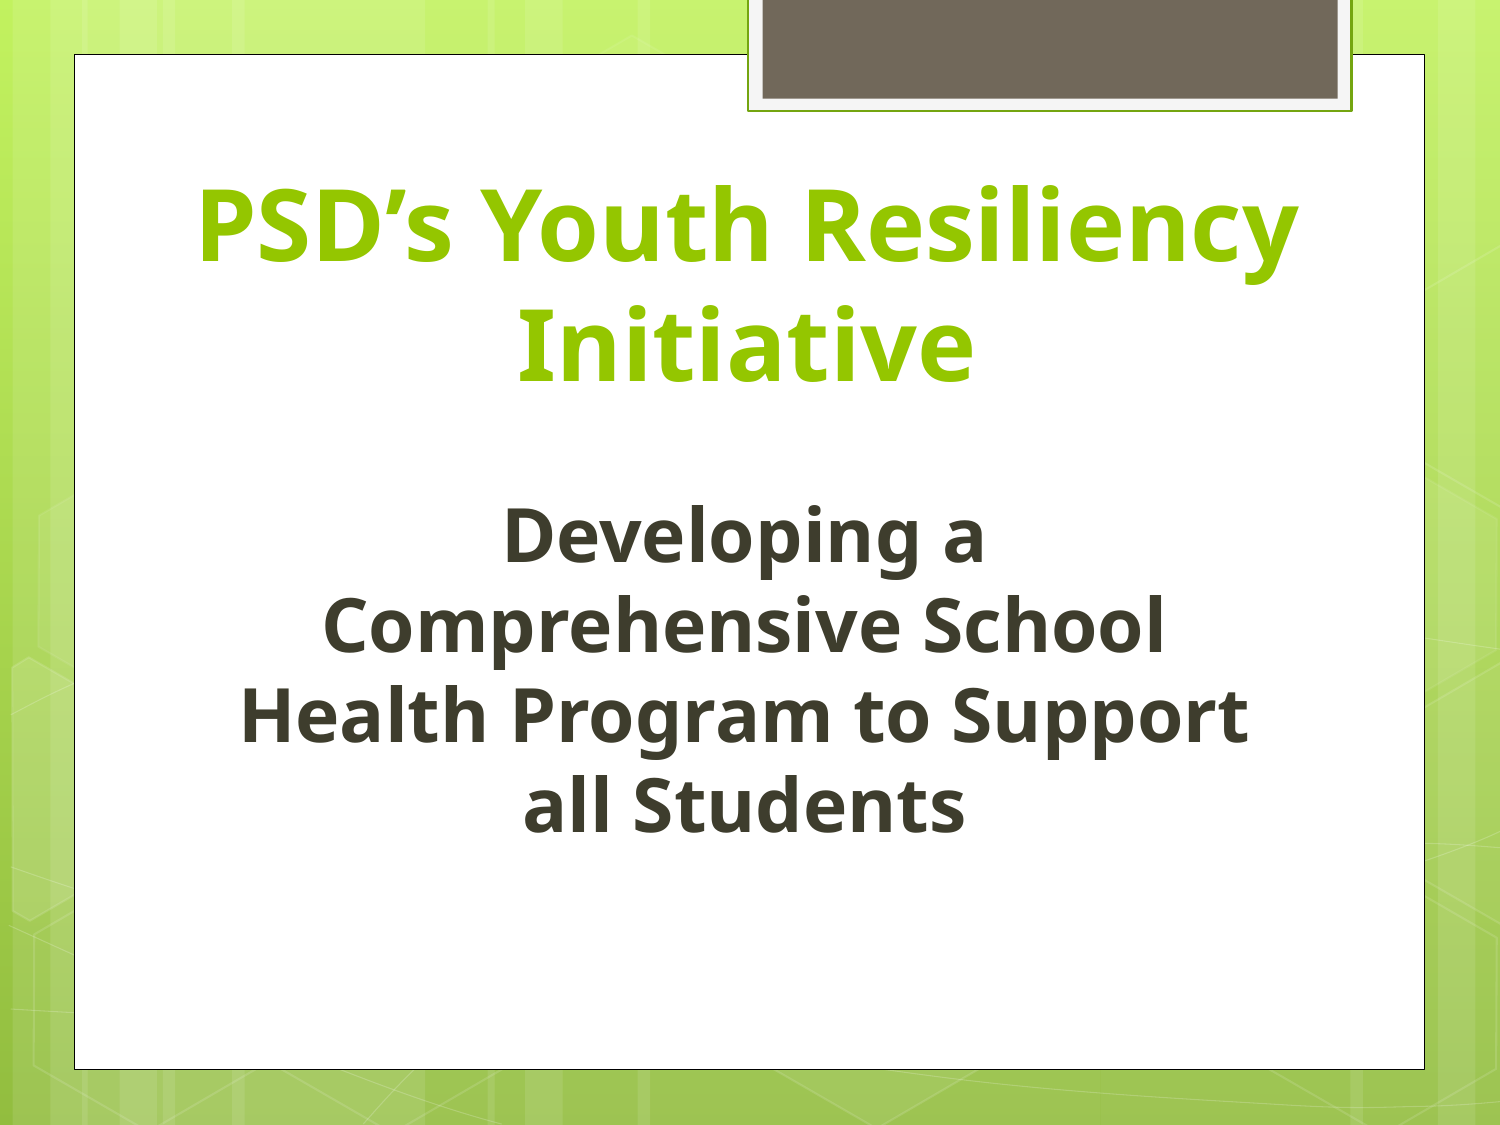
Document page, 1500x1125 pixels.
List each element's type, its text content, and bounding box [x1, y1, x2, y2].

list Developing a Comprehensive School Health Program to Support all Students [183, 479, 1295, 1059]
title PSD’s Youth Resiliency Initiative [171, 125, 1324, 409]
